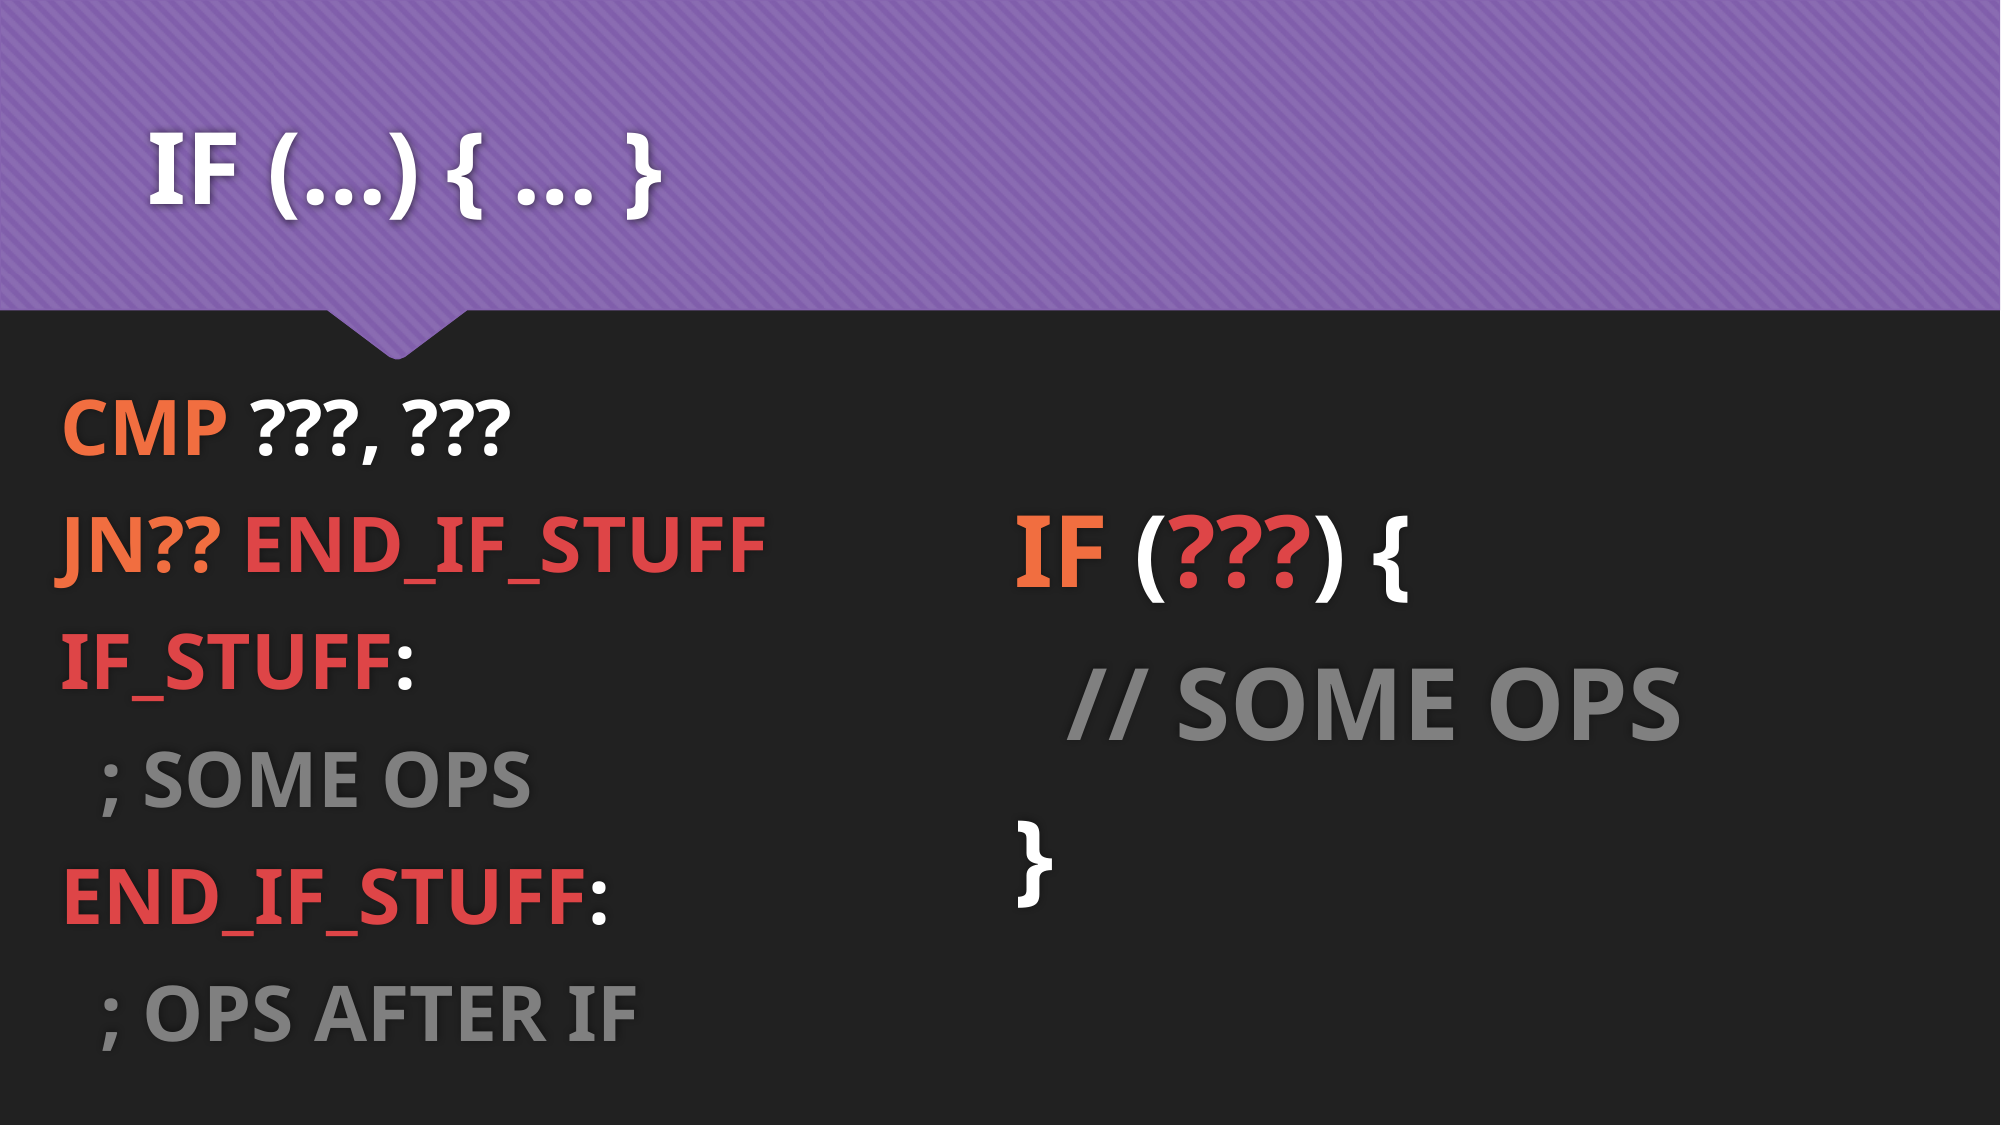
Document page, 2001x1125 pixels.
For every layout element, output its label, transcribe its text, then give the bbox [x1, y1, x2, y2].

title IF (…) { … } [132, 73, 1868, 233]
text_box CMP ???, ??? JN?? END_IF_STUFF IF_STUFF: ; SOME OPS END_IF_STUFF: ; OPS AFTER IF [45, 369, 1000, 1065]
text_box IF (???) { // SOME OPS } [999, 352, 1955, 1048]
